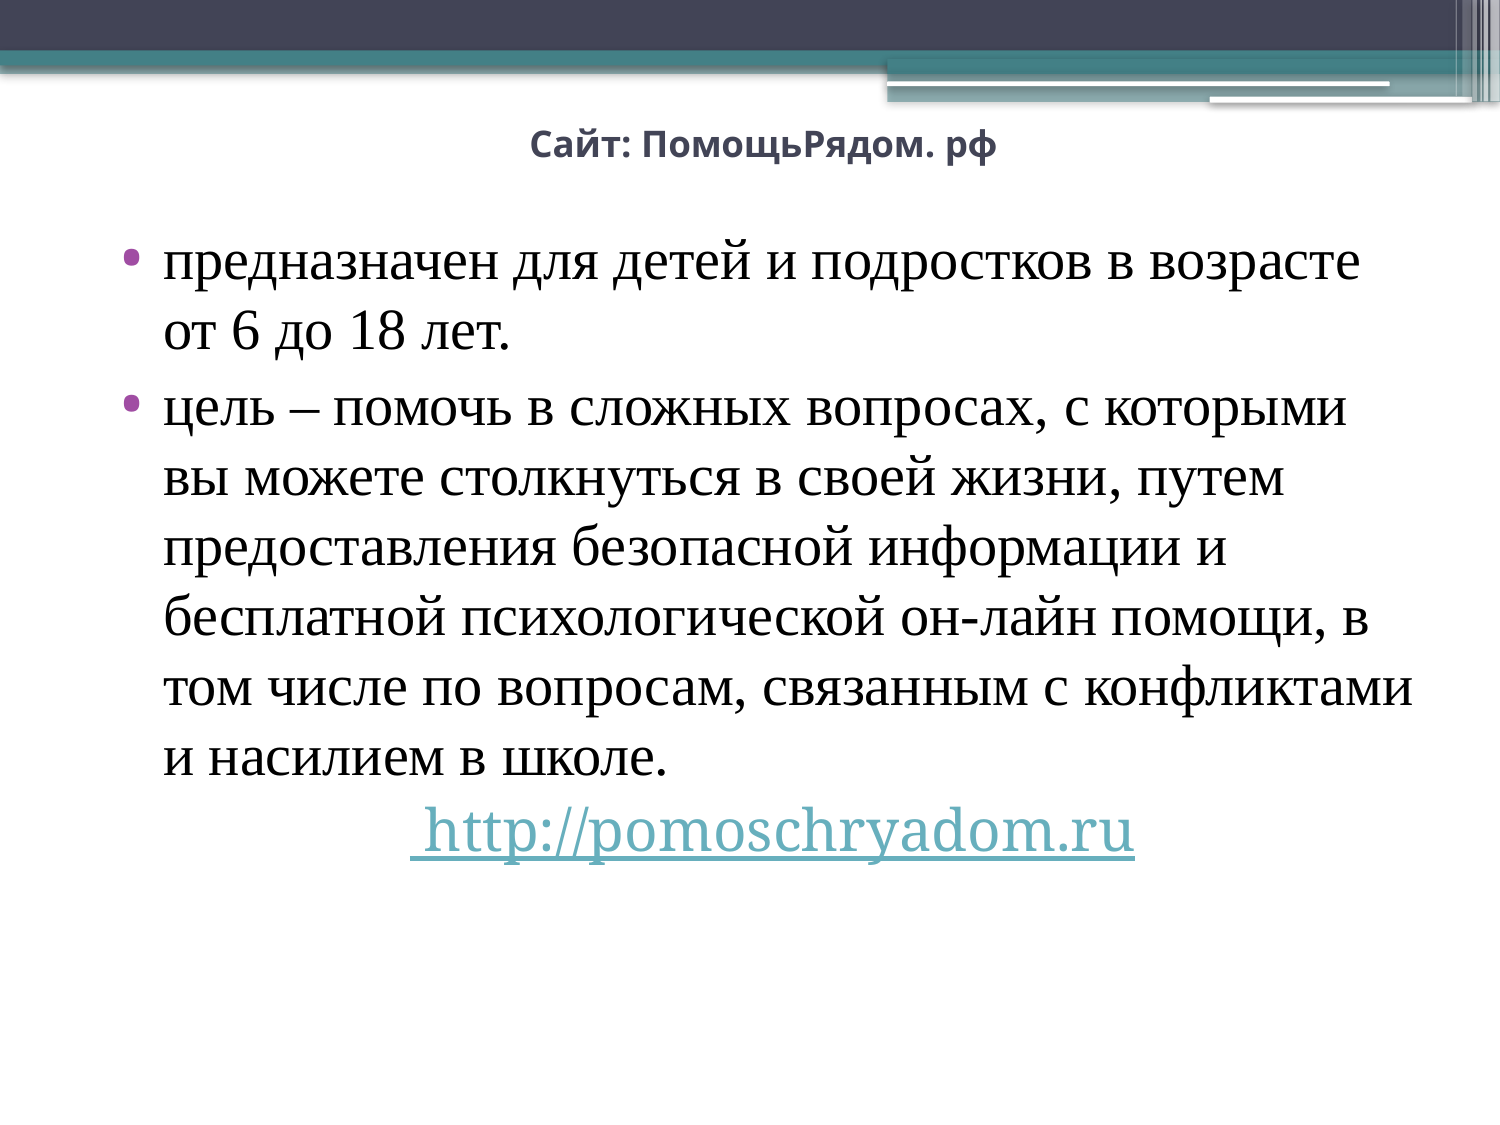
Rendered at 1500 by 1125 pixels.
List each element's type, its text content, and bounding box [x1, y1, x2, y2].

list предназначен для детей и подростков в возрасте от 6 до 18 лет. цель – помочь в сложных вопросах, с которыми вы можете столкнуться в своей жизни, путем предоставления безопасной информации и бесплатной психологической он-лайн помощи, в том числе по вопросам, связанным с конфликтами и насилием в школе. http://pomoschryadom.ru [88, 137, 1439, 994]
title Сайт: ПомощьРядом. рф [88, 113, 1439, 137]
